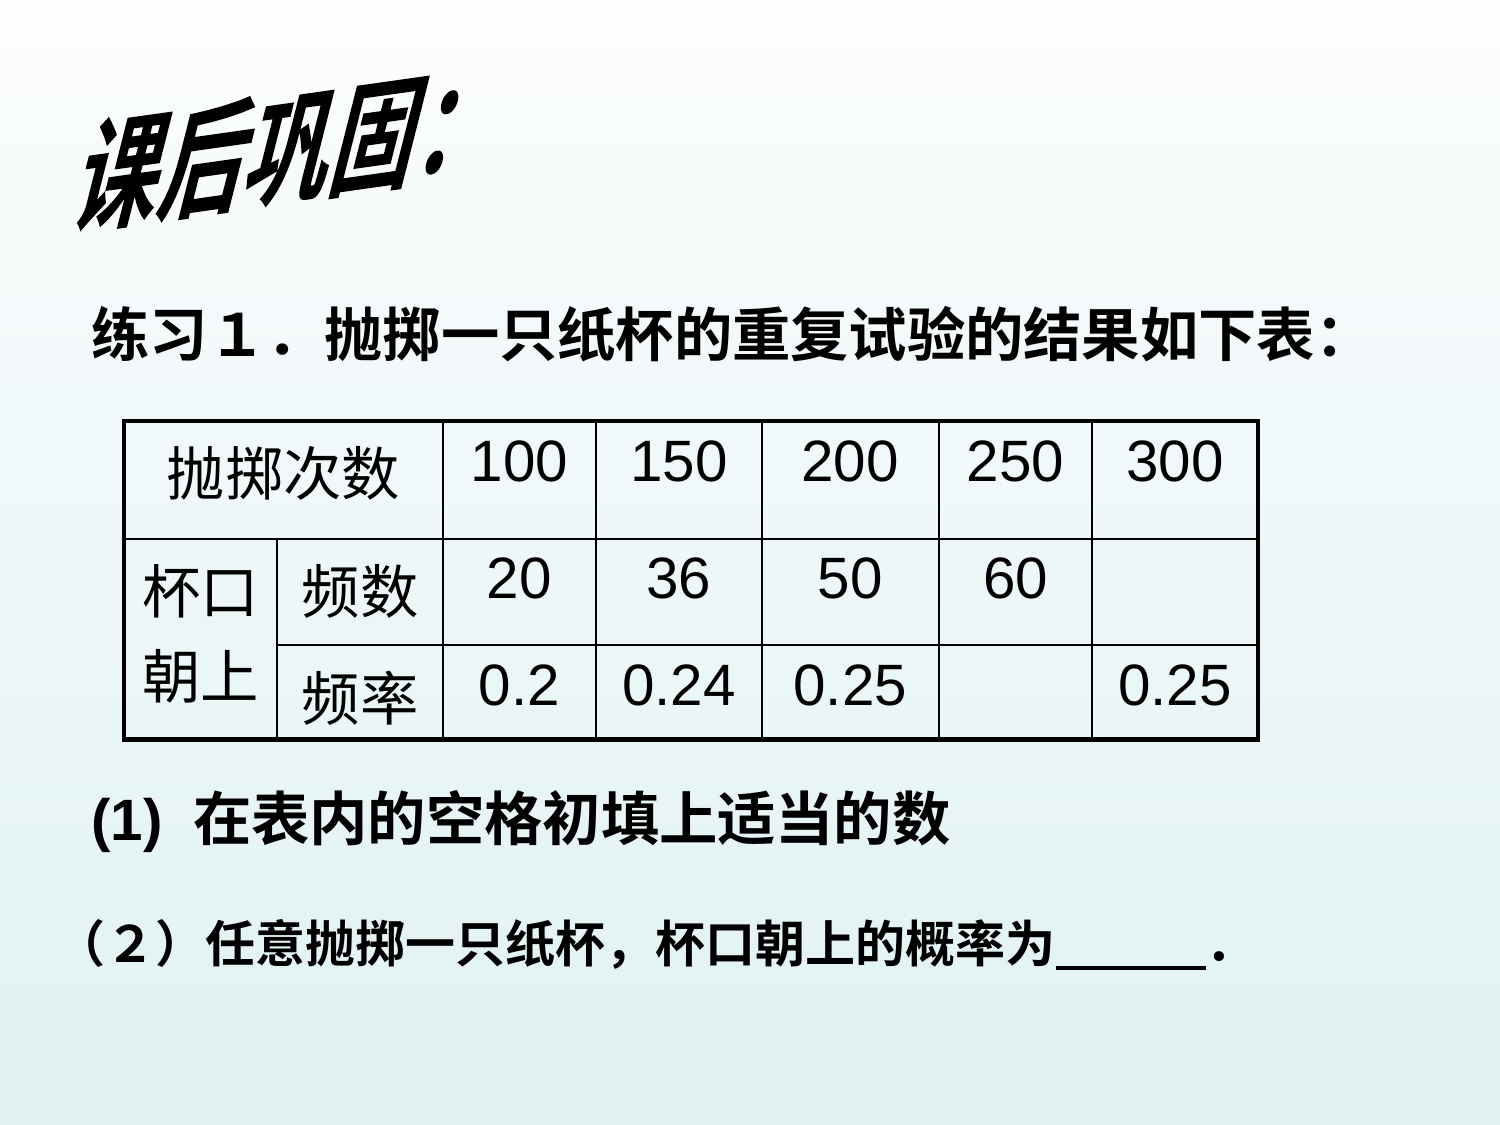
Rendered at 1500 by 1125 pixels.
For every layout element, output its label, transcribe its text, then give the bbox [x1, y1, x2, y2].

table_cell 0.25 [1093, 646, 1256, 737]
table_cell 0.2 [444, 646, 595, 737]
table_cell 20 [444, 540, 595, 644]
table_header 250 [940, 423, 1091, 538]
table_cell 频率 [278, 646, 442, 737]
text_box 练习１．抛掷一只纸杯的重复试验的结果如下表： [76, 290, 1436, 376]
table_cell [1093, 540, 1256, 644]
table_cell 0.24 [597, 646, 761, 737]
table_header 抛掷次数 [126, 423, 442, 538]
table_header 300 [1093, 423, 1256, 538]
table_header 100 [444, 423, 595, 538]
table_cell 36 [597, 540, 761, 644]
table_cell [940, 646, 1091, 737]
text_box （２）任意抛掷一只纸杯，杯口朝上的概率为 ． [41, 904, 1341, 980]
text_box (1) 在表内的空格初填上适当的数 [76, 774, 1282, 860]
table_cell 0.25 [763, 646, 938, 737]
table_cell 50 [763, 540, 938, 644]
table_header 200 [763, 423, 938, 538]
table_cell 频数 [278, 540, 442, 644]
table_cell 杯口朝上 [126, 540, 276, 737]
table_cell 60 [940, 540, 1091, 644]
table_header 150 [597, 423, 761, 538]
